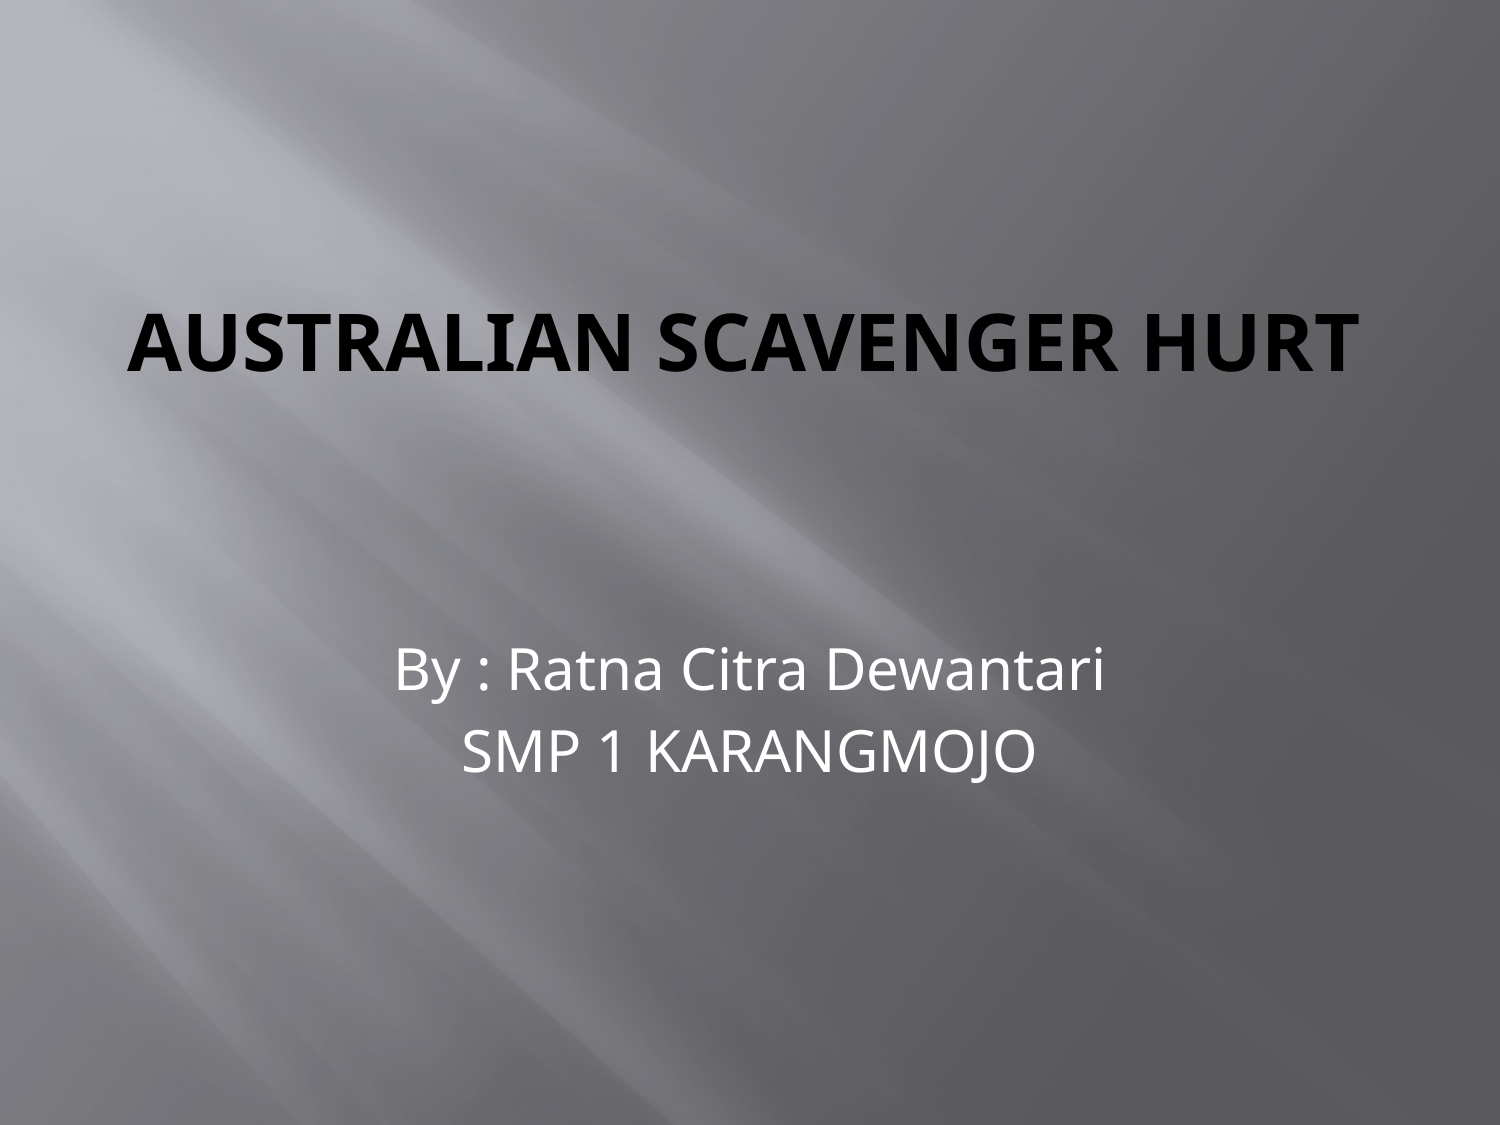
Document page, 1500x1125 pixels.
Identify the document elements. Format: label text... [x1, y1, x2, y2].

title australian scavenger hurt [69, 137, 1420, 388]
subtitle By : Ratna Citra Dewantari SMP 1 KARANGMOJO [225, 624, 1275, 834]
